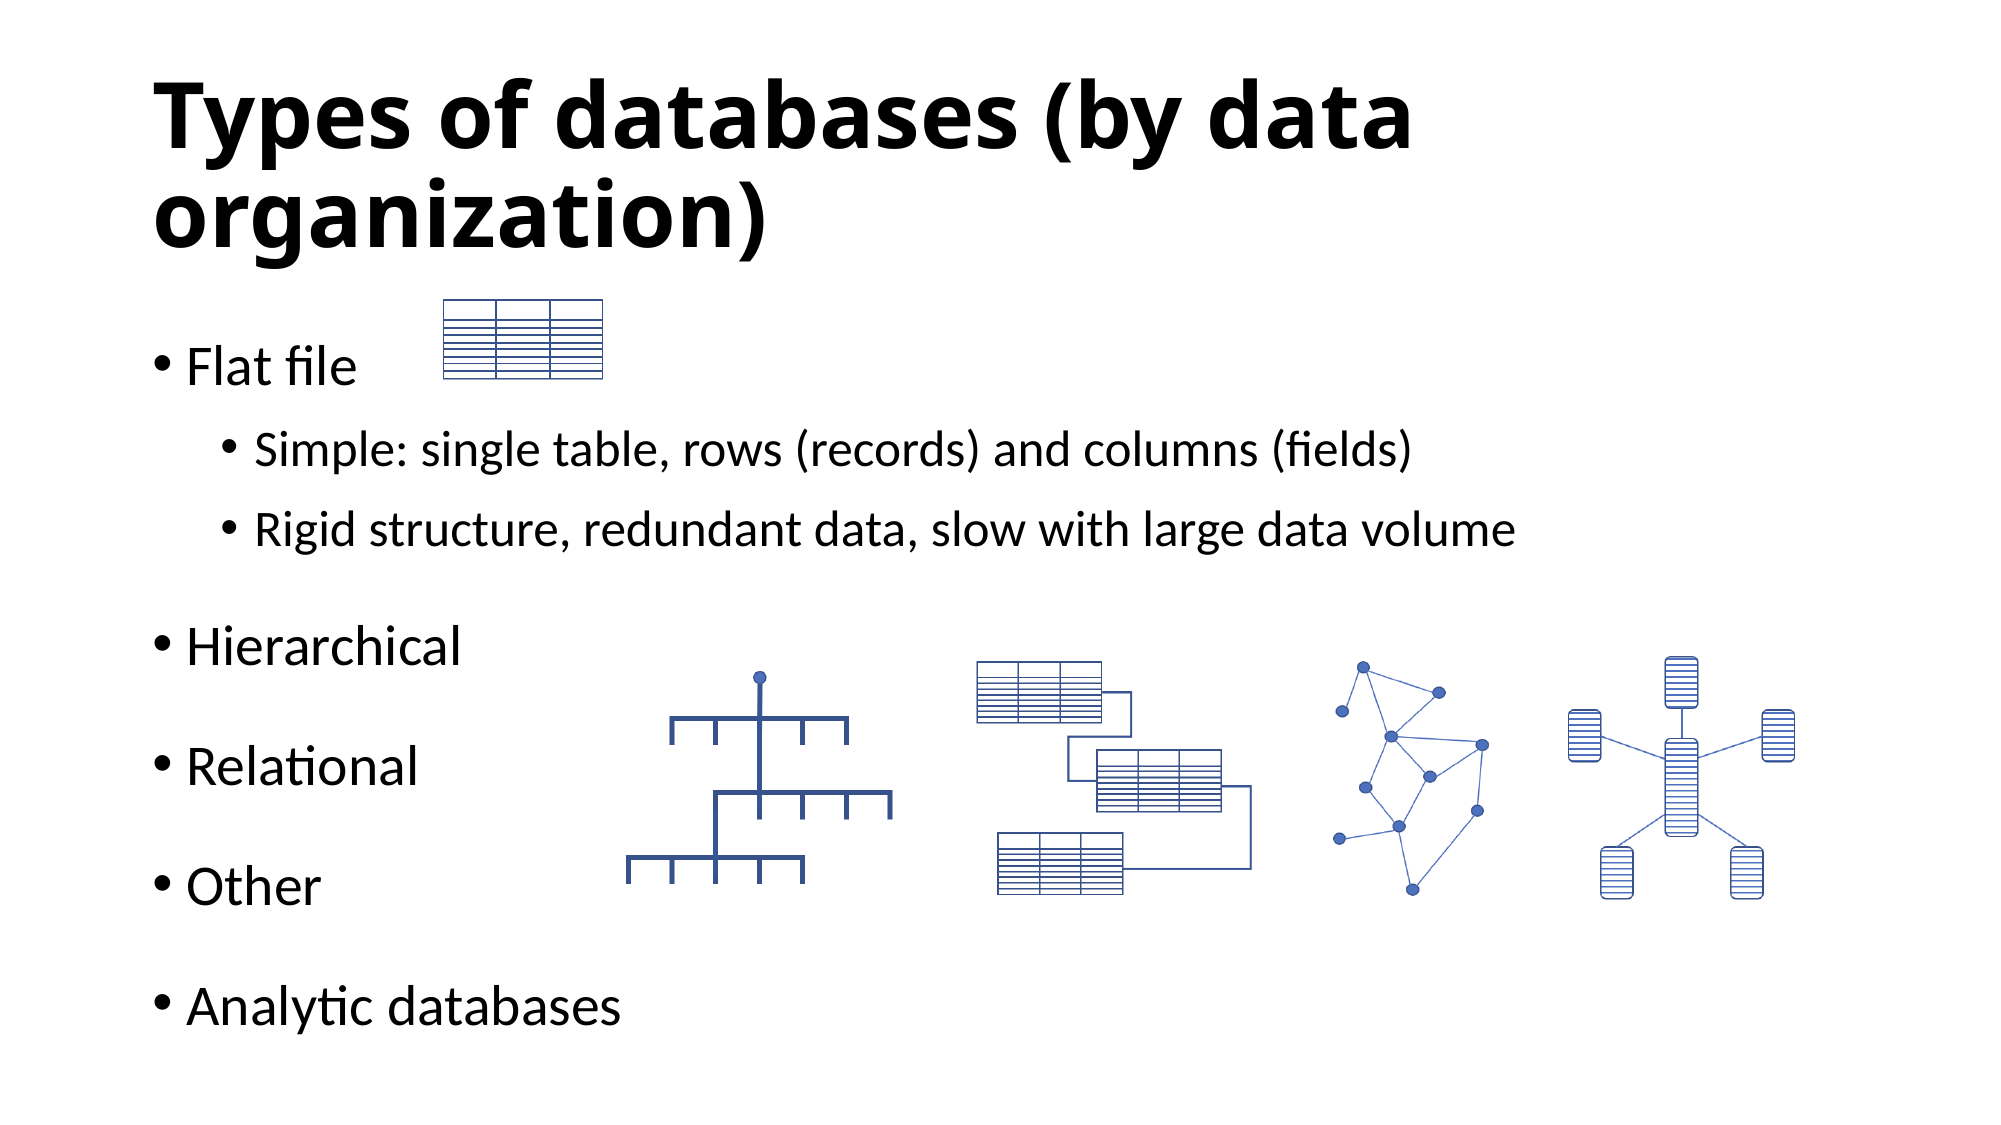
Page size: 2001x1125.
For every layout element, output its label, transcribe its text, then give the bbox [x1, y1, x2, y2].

picture [1556, 646, 1807, 911]
picture [968, 655, 1259, 903]
picture [1316, 650, 1499, 907]
title Types of databases (by data organization) [137, 59, 1863, 278]
list Flat file Simple: single table, rows (records) and columns (fields) Rigid structure, redundant data, slow with large data volume Hierarchical Relational Other Analytic databases [137, 299, 1713, 1048]
picture [443, 299, 603, 380]
picture [599, 655, 918, 903]
